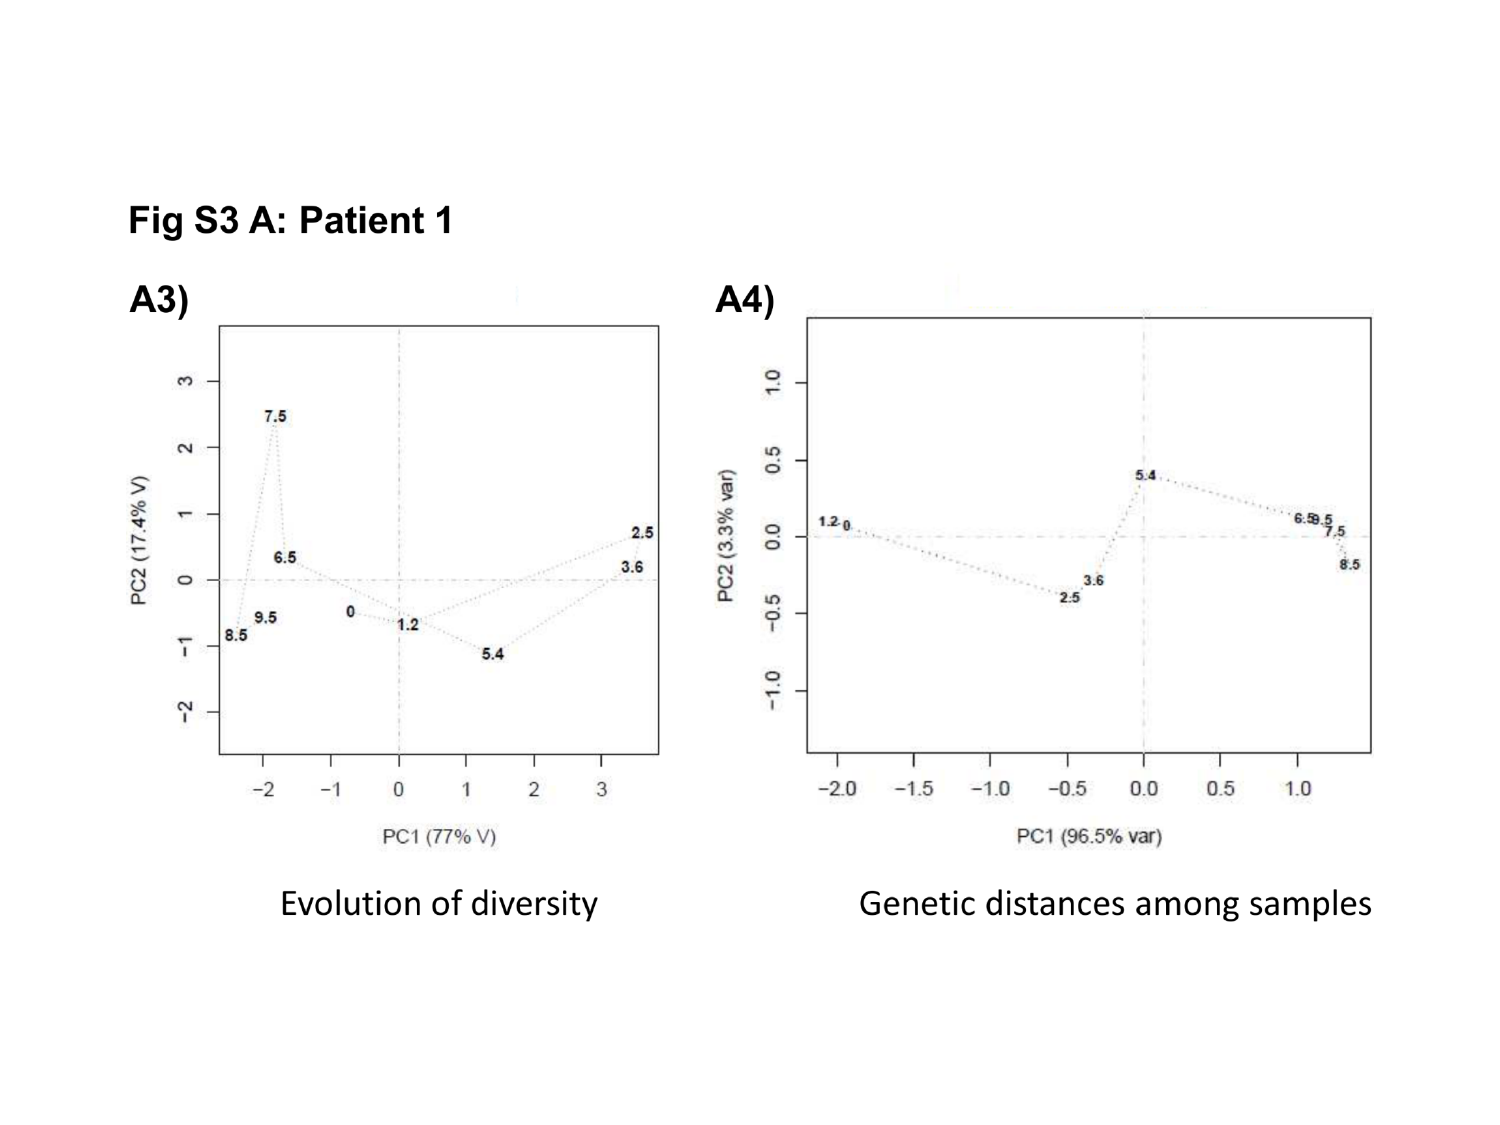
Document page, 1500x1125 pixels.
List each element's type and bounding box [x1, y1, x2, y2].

picture [125, 201, 1375, 924]
